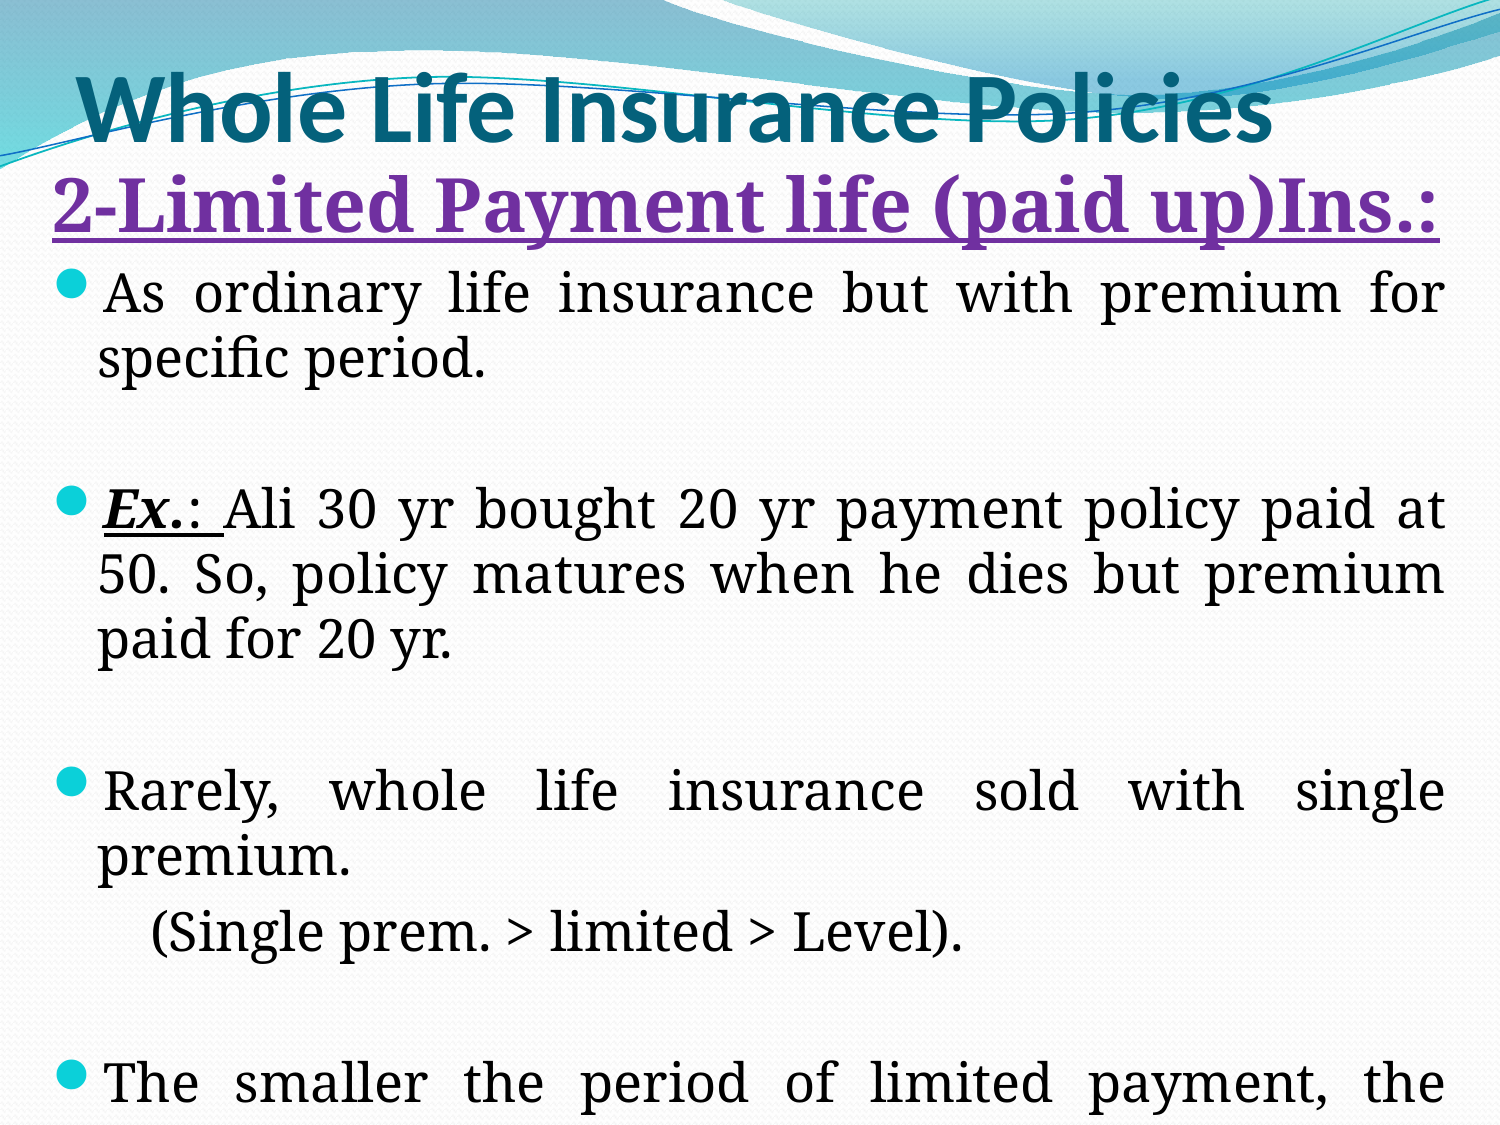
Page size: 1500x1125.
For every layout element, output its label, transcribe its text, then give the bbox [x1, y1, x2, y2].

title Whole Life Insurance Policies [75, 0, 1425, 149]
list 2-Limited Payment life (paid up)Ins.: As ordinary life insurance but with premium for specific period. Ex.: Ali 30 yr bought 20 yr payment policy paid at 50. So, policy matures when he dies but premium paid for 20 yr. Rarely, whole life insurance sold with single premium. (Single prem. > limited > Level). The smaller the period of limited payment, the larger the premium & the CV & vise versa. [37, 149, 1463, 1100]
